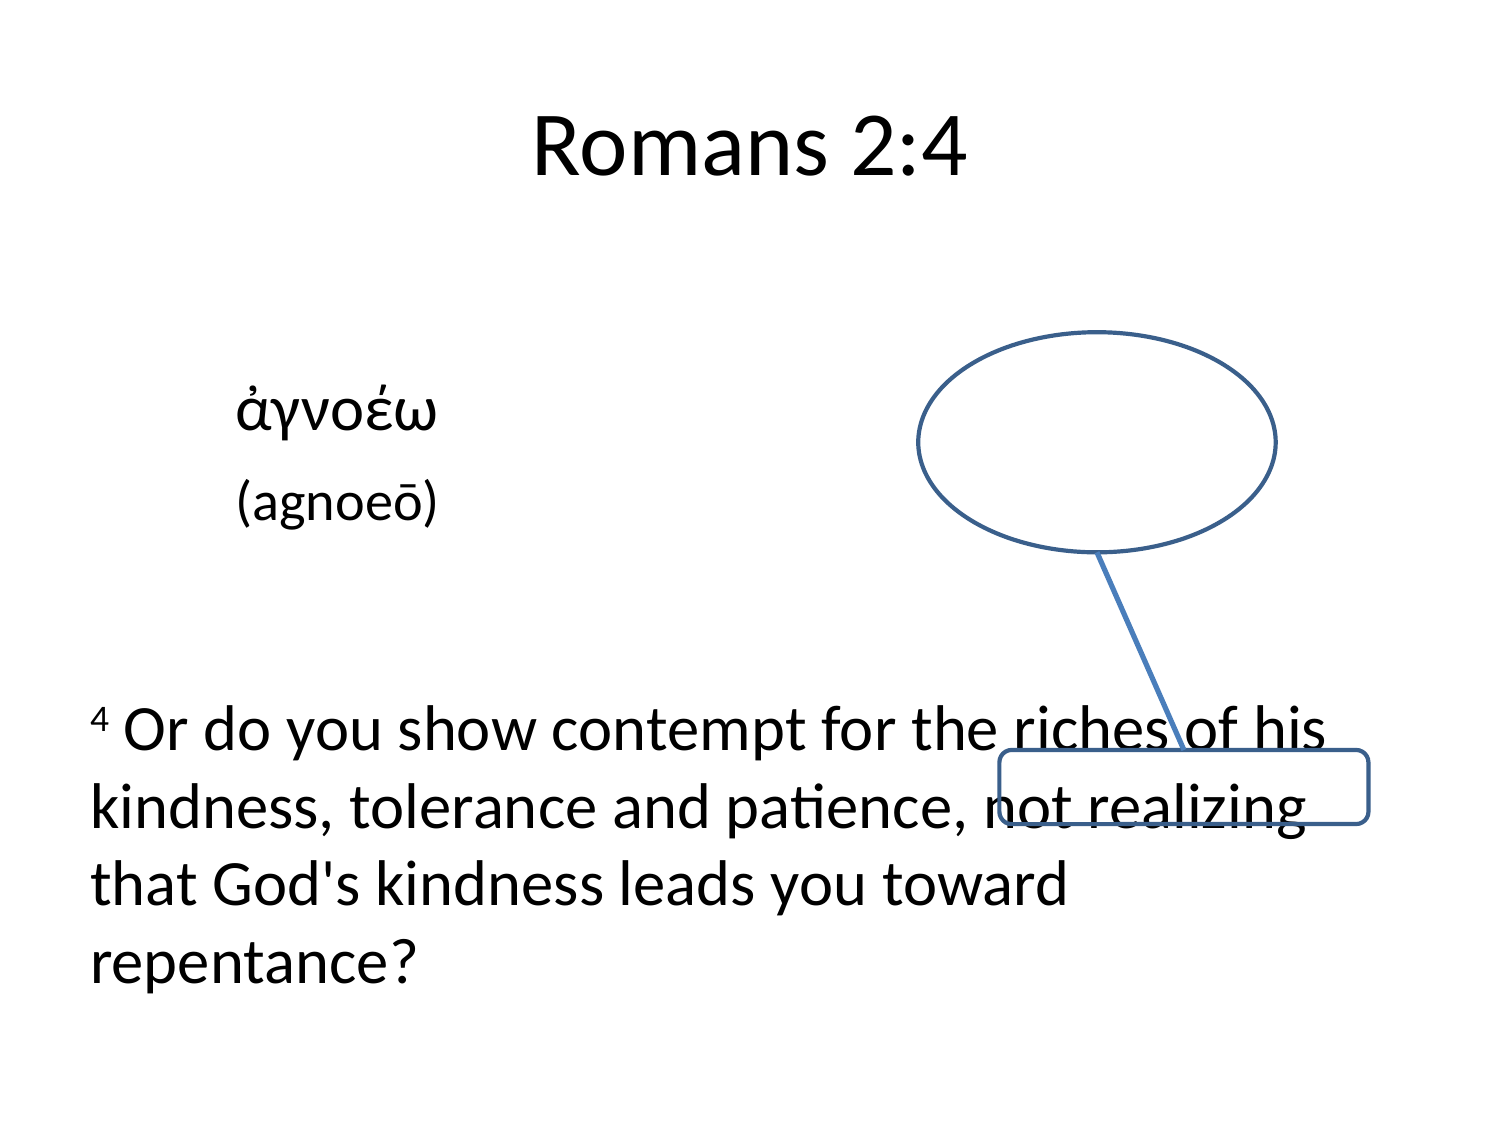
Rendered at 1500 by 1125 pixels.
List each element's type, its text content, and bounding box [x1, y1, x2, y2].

text_box [997, 747, 1371, 827]
text_box [916, 330, 1278, 555]
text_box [1096, 552, 1185, 751]
title Romans 2:4 [75, 45, 1425, 233]
list ἀγνοέω (agnoeō) 4 Or do you show contempt for the riches of his kindness, tolerance and patience, not realizing that God's kindness leads you toward repentance? [75, 262, 1425, 1005]
